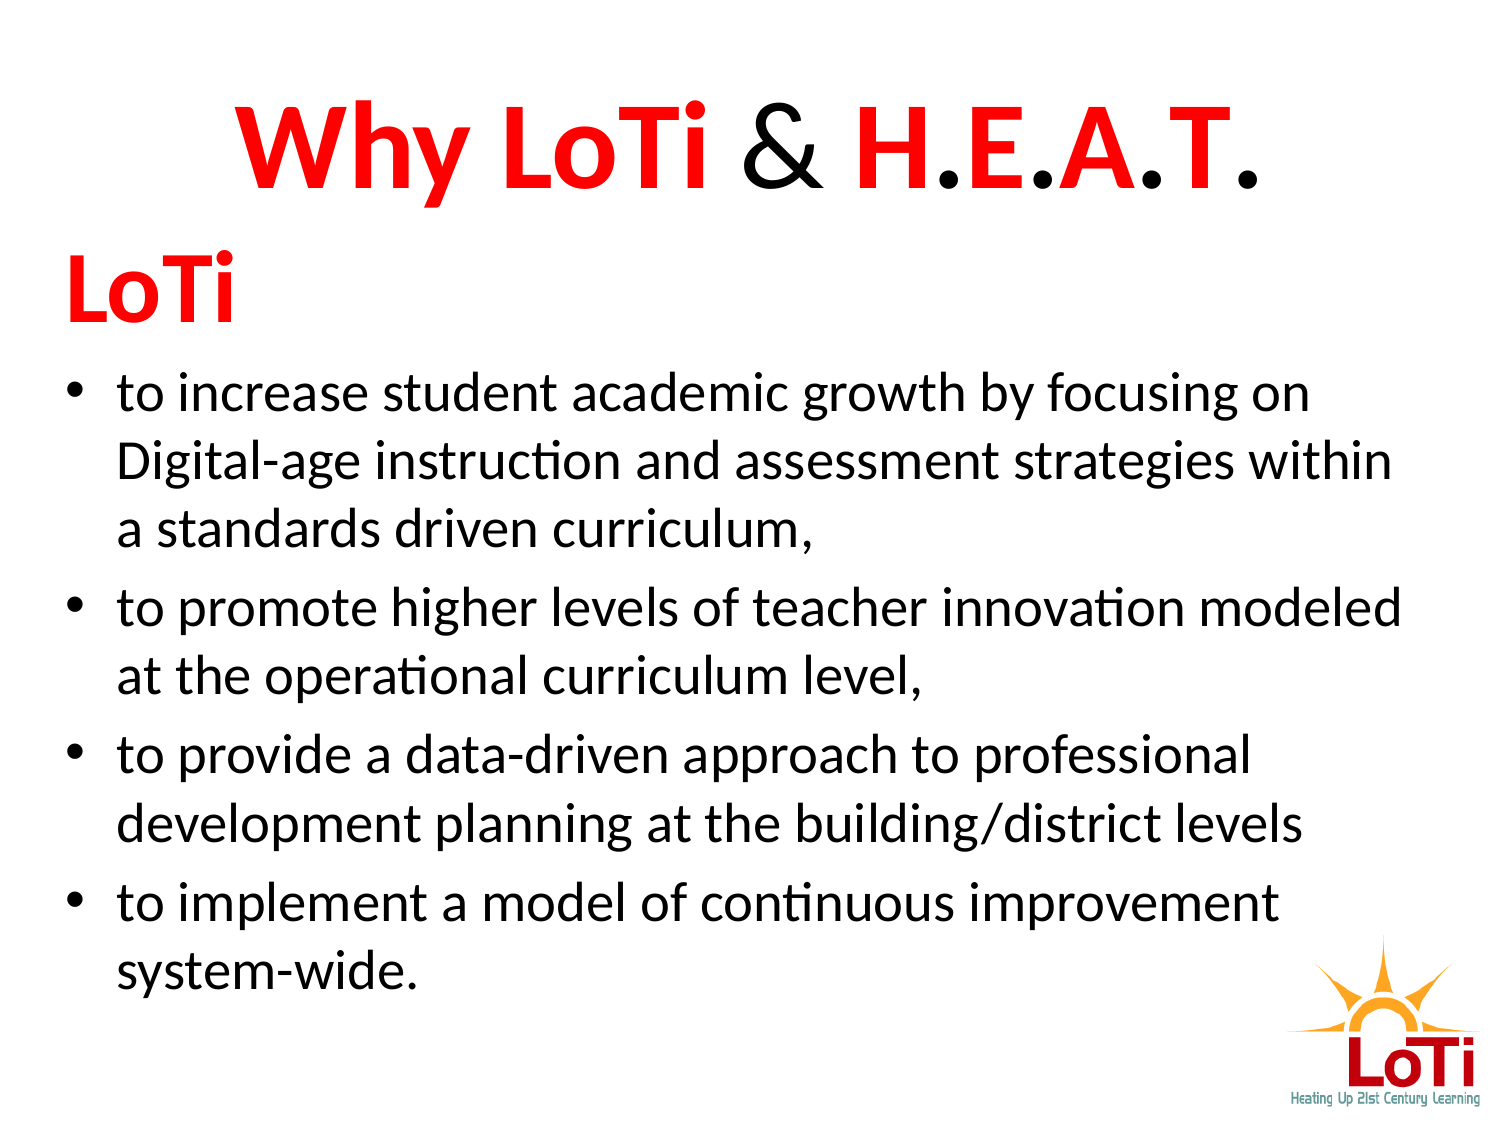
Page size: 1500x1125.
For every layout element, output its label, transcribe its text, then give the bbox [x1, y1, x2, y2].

title Why LoTi & H.E.A.T. [75, 45, 1425, 212]
list LoTi to increase student academic growth by focusing on Digital-age instruction and assessment strategies within a standards driven curriculum, to promote higher levels of teacher innovation modeled at the operational curriculum level, to provide a data-driven approach to professional development planning at the building/district levels to implement a model of continuous improvement system-wide. [50, 212, 1425, 1025]
picture [1287, 935, 1480, 1107]
